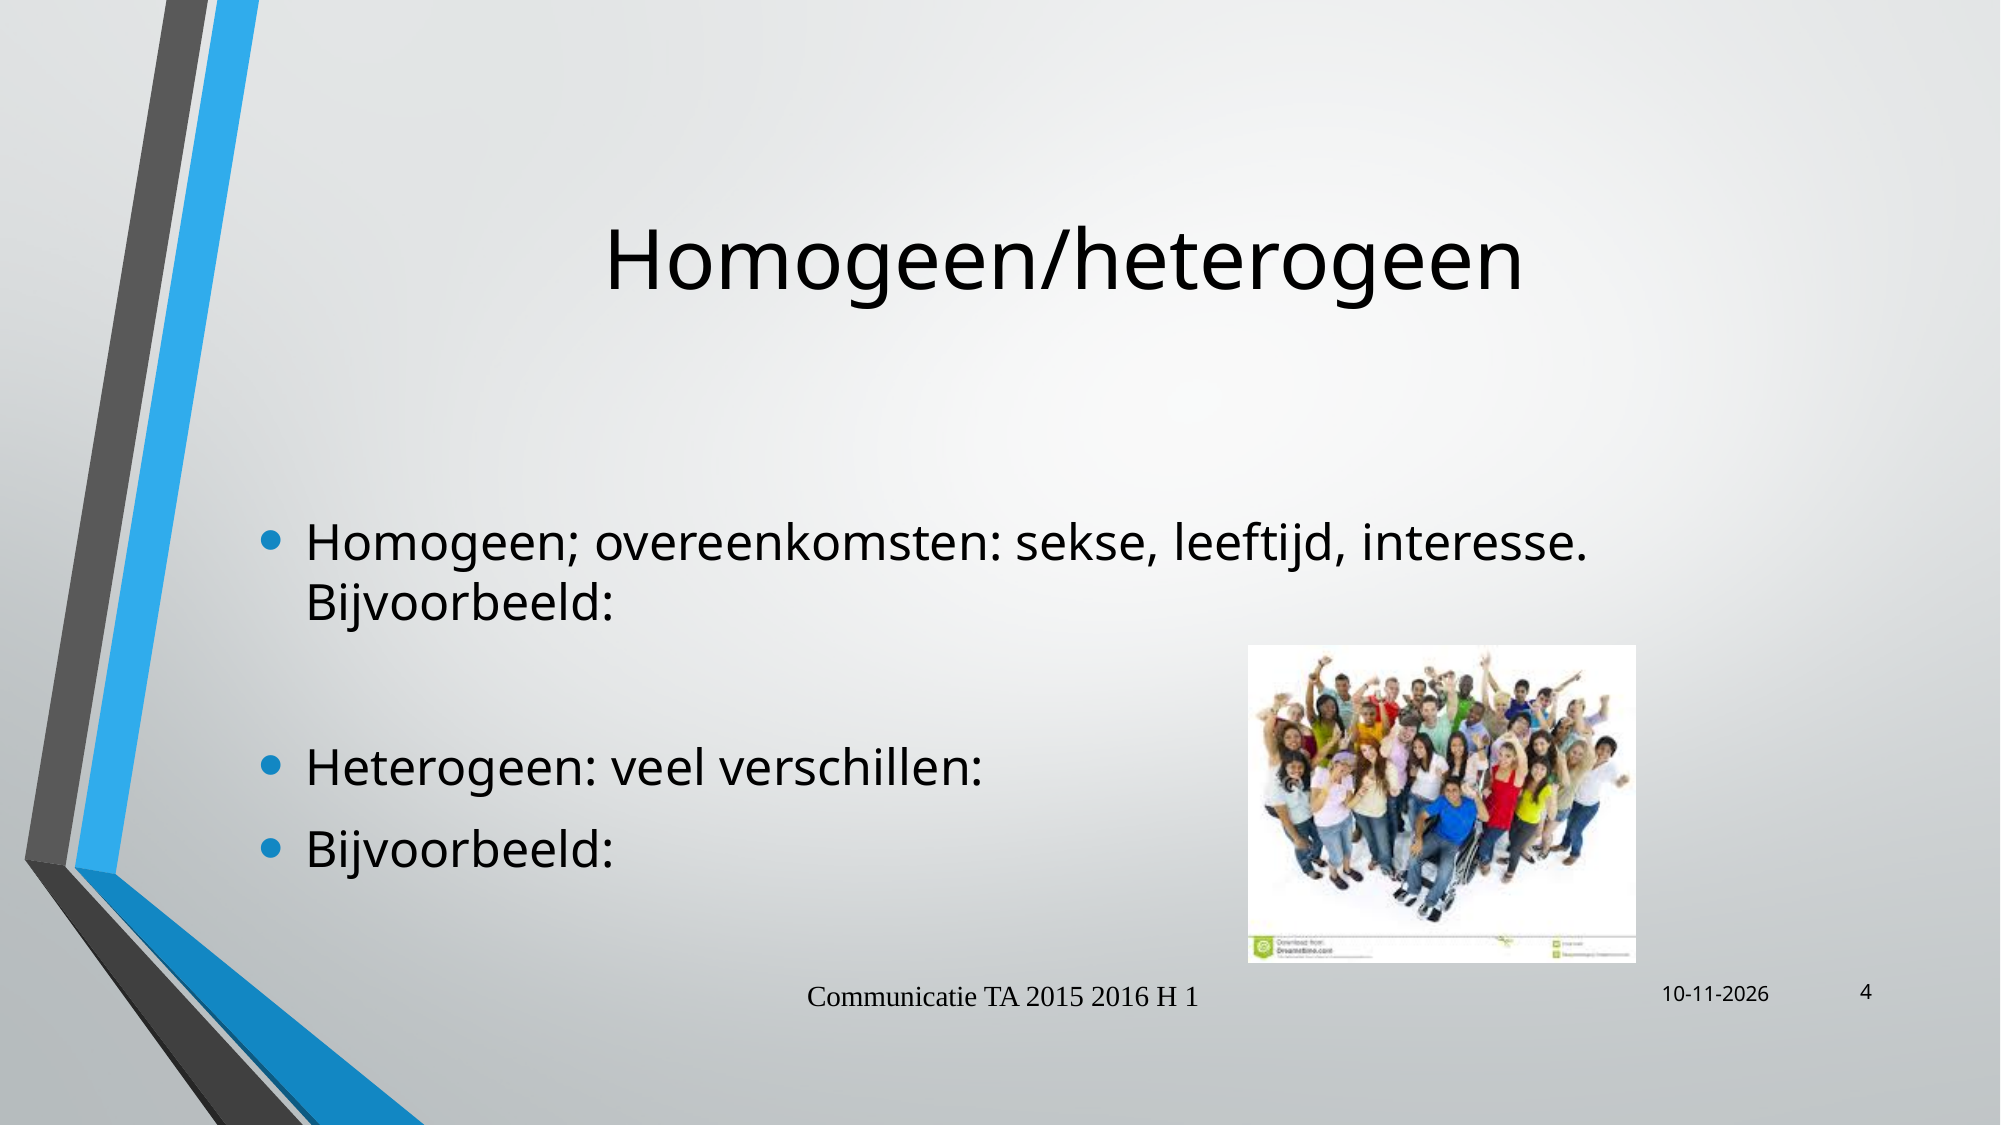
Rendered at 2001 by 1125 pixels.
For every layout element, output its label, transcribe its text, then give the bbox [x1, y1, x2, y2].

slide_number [1596, 965, 1784, 1025]
footer Communicatie TA 2015 2016 H 1 [421, 965, 1584, 1025]
slide_number 4 [1796, 962, 1887, 1023]
list Homogeen; overeenkomsten: sekse, leeftijd, interesse. Bijvoorbeeld: Heterogeen: veel verschillen: Bijvoorbeeld: [243, 437, 1887, 950]
title Homogeen/heterogeen [243, 112, 1887, 400]
picture [1247, 644, 1636, 963]
